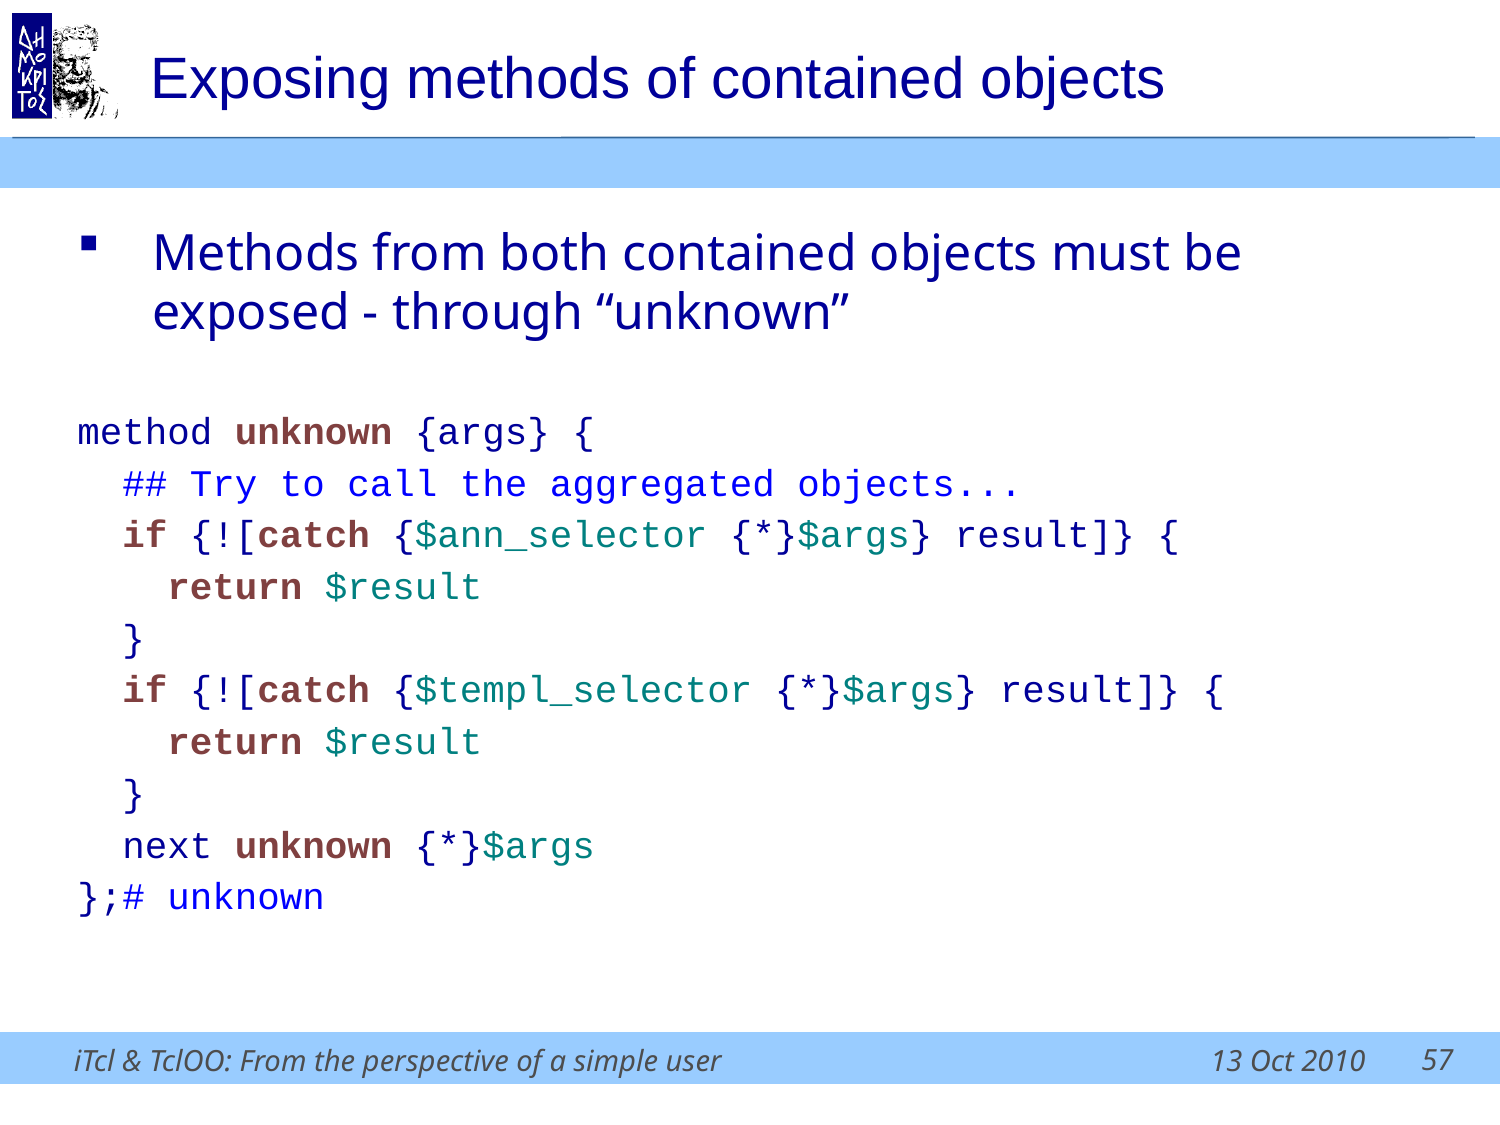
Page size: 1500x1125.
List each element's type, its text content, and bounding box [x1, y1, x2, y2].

picture [11, 13, 118, 120]
slide_number 57 [1399, 1033, 1476, 1084]
list Methods from both contained objects must be exposed - through “unknown” method unknown {args} { ## Try to call the aggregated objects... if {![catch {$ann_selector {*}$args} result]} { return $result } if {![catch {$templ_selector {*}$args} result]} { return $result } next unknown {*}$args };# unknown [62, 212, 1438, 1001]
footer iTcl & TclOO: From the perspective of a simple user [58, 1034, 1190, 1086]
title Exposing methods of contained objects [135, 12, 1476, 138]
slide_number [1190, 1034, 1381, 1086]
